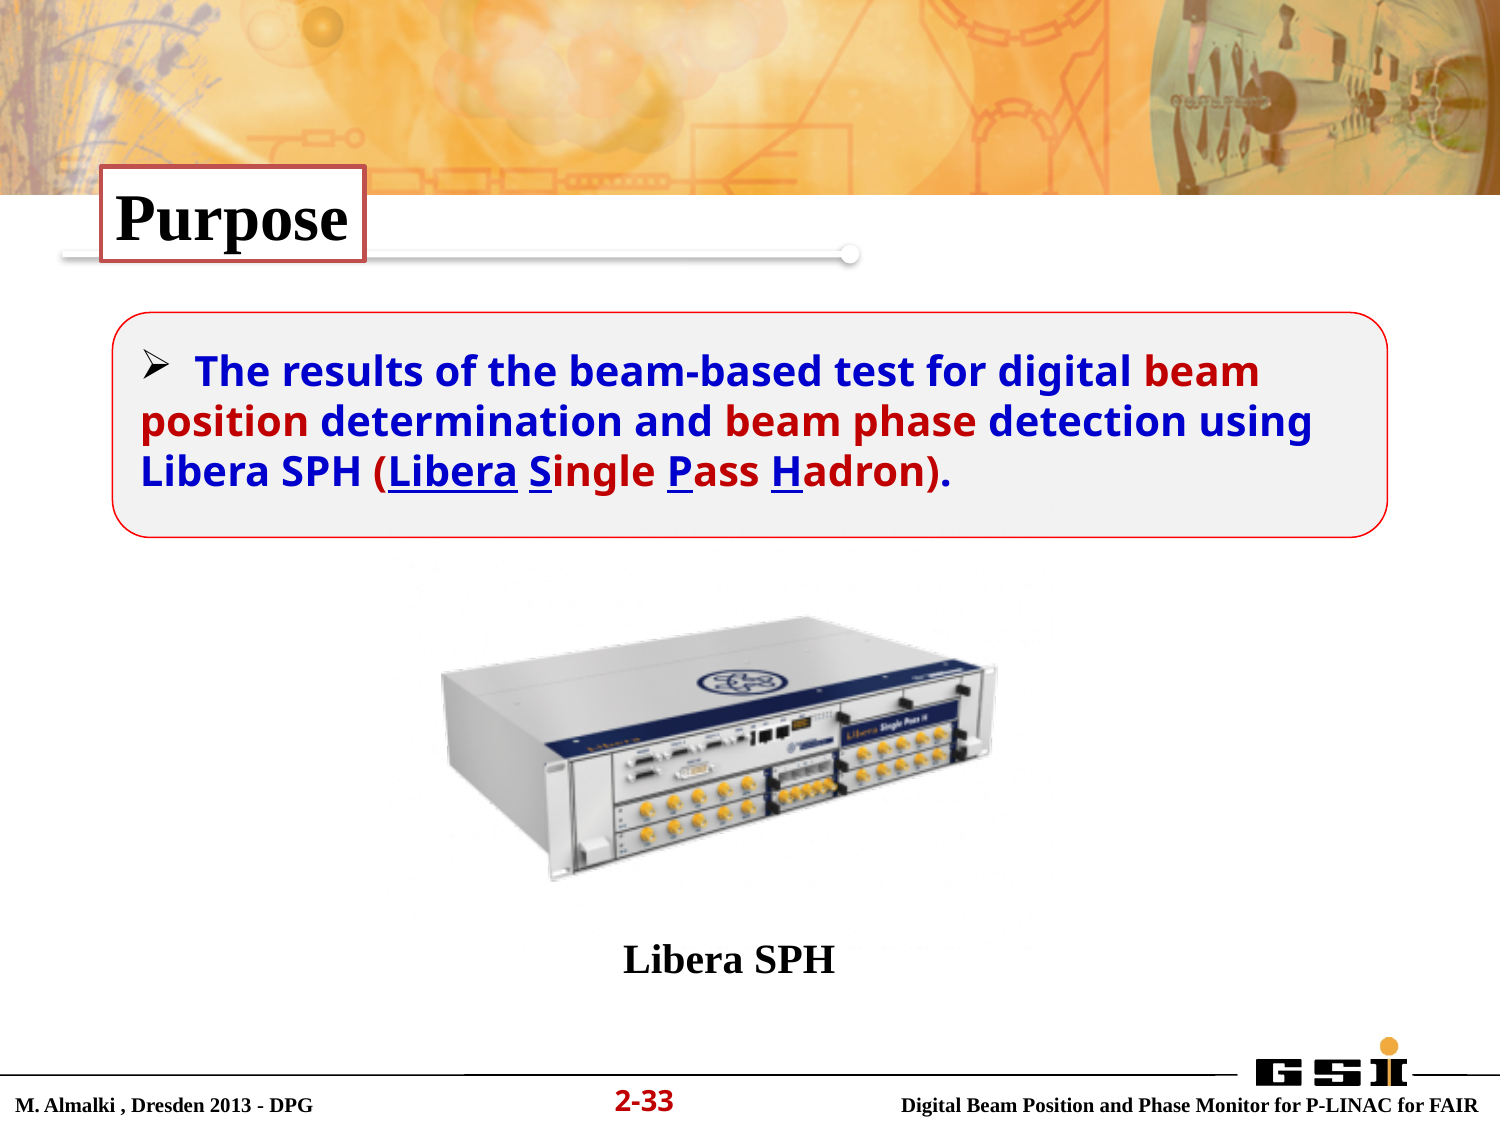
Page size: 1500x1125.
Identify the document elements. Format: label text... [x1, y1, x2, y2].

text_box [62, 166, 851, 263]
picture [387, 499, 1053, 951]
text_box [0, 0, 1500, 1086]
text_box M. Almalki , Dresden 2013 - DPG Digital Beam Position and Phase Monitor for P-LINAC for FAIR [0, 1092, 1494, 1125]
